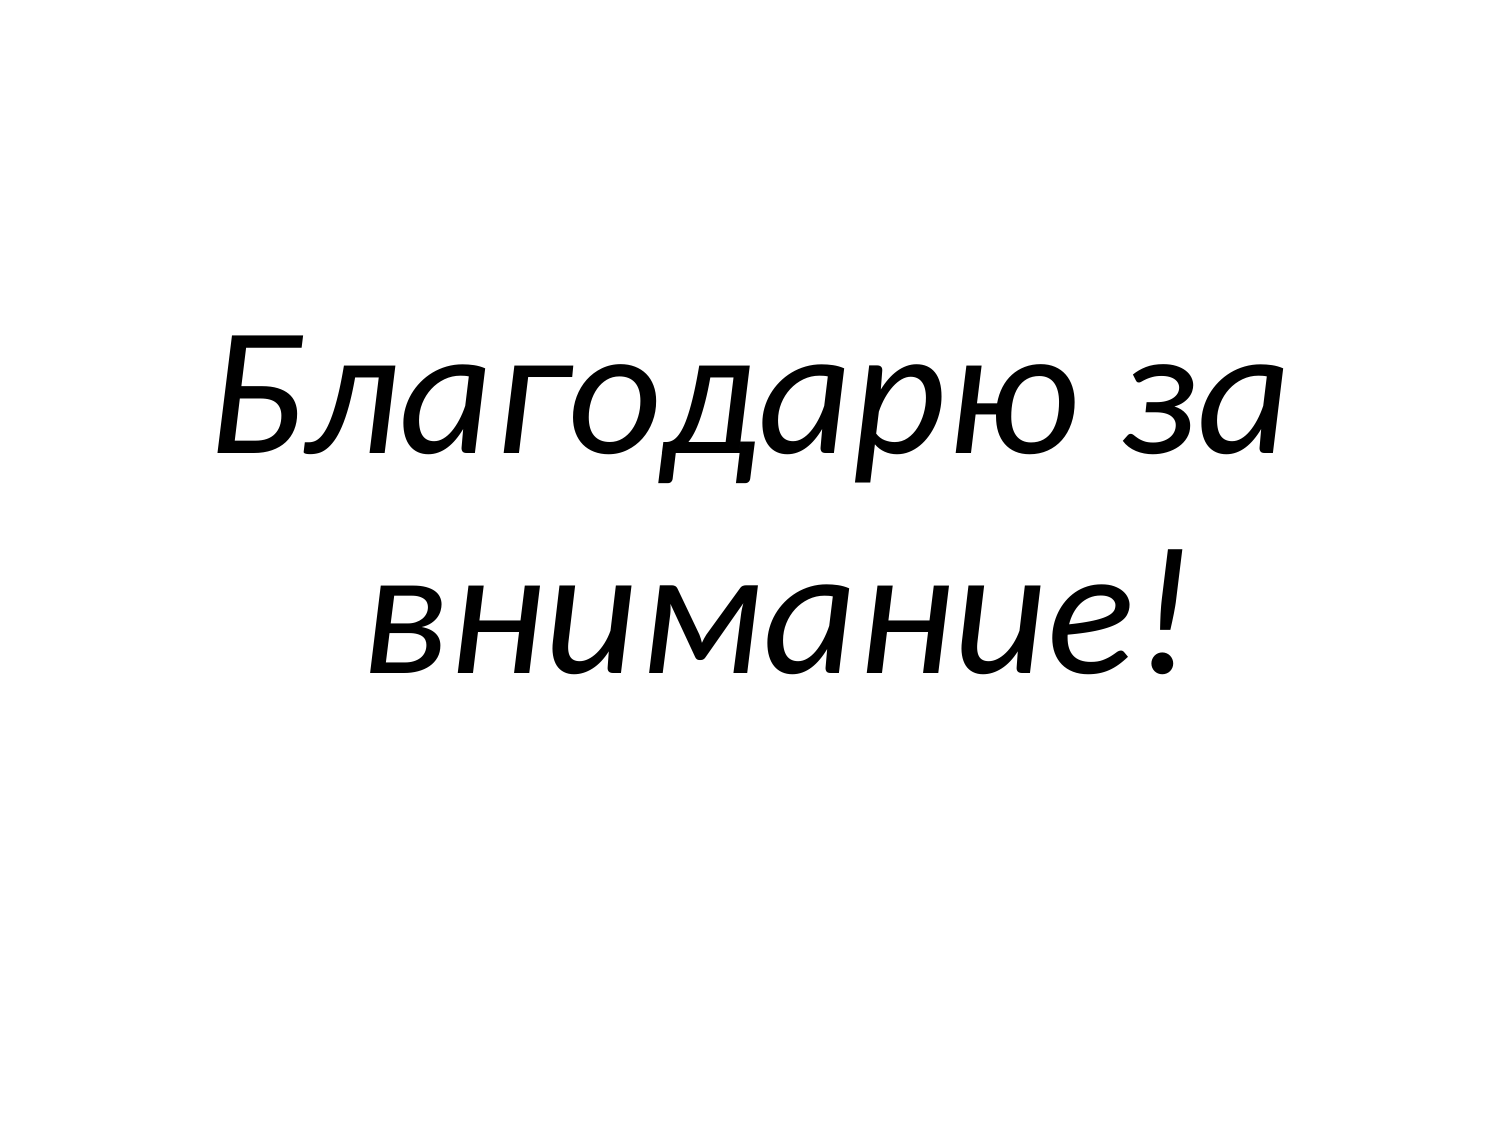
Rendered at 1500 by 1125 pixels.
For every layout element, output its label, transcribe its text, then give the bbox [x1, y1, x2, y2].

list Благодарю за внимание! [75, 262, 1425, 1005]
